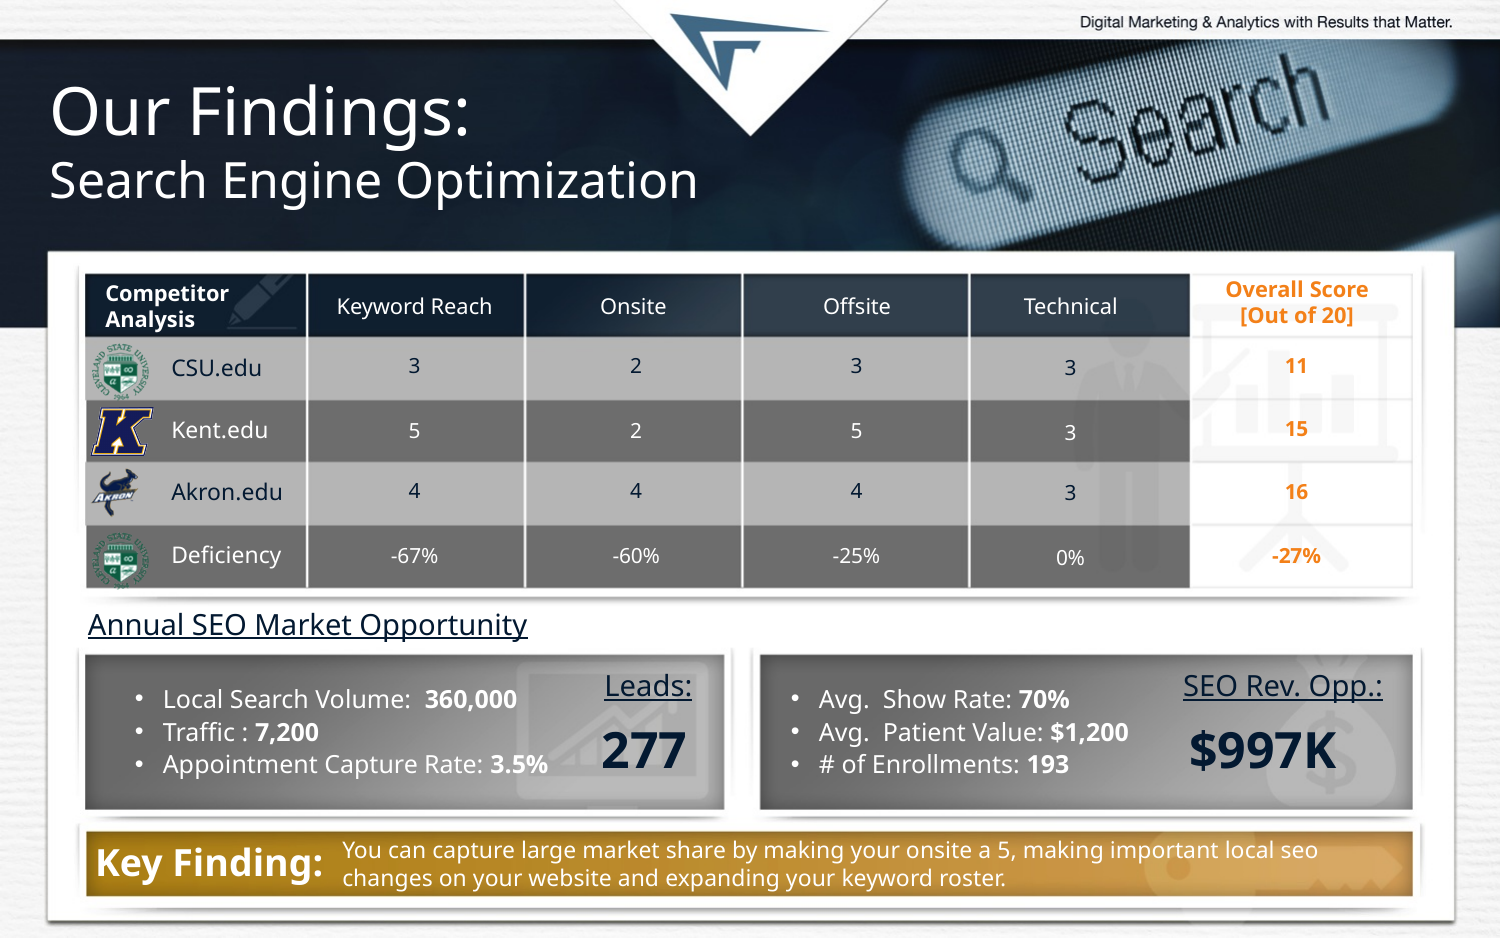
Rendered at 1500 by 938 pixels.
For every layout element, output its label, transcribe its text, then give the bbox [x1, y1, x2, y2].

text_box 277 [587, 711, 703, 787]
picture [0, 0, 1500, 938]
text_box -25% [794, 535, 919, 576]
text_box Competitor Analysis [90, 272, 306, 340]
text_box Keyword Reach [305, 285, 524, 327]
text_box 3 [794, 345, 919, 386]
text_box 3 [1008, 347, 1133, 388]
text_box Overall Score [Out of 20] [1187, 268, 1407, 336]
text_box -27% [1234, 535, 1359, 575]
text_box 15 [1234, 408, 1359, 449]
text_box 16 [1234, 471, 1359, 512]
text_box 4 [794, 470, 919, 511]
text_box 4 [352, 470, 477, 511]
text_box Akron.edu [156, 470, 312, 513]
text_box 5 [794, 410, 919, 451]
text_box 4 [574, 470, 699, 510]
text_box $997K [1174, 710, 1352, 786]
text_box 2 [574, 345, 699, 386]
text_box Onsite [524, 285, 742, 327]
text_box 0% [1008, 537, 1133, 577]
text_box 5 [352, 410, 477, 451]
text_box -67% [352, 535, 477, 576]
title Our Findings: Search Engine Optimization [35, 61, 1385, 269]
text_box 3 [352, 345, 477, 386]
text_box 11 [1234, 345, 1359, 386]
text_box 2 [574, 410, 699, 451]
text_box Annual SEO Market Opportunity [73, 598, 543, 649]
text_box Key Finding: [80, 831, 349, 937]
text_box SEO Rev. Opp.: [1168, 660, 1399, 711]
text_box Leads: [589, 660, 708, 710]
text_box 3 [1008, 412, 1133, 453]
text_box -60% [574, 535, 699, 575]
text_box Avg. Show Rate: 70% Avg. Patient Value: $1,200 # of Enrollments: 193 [776, 672, 1144, 787]
text_box 3 [1008, 472, 1133, 512]
text_box You can capture large market share by making your onsite a 5, making important local seo changes on your website and expanding your keyword roster. [327, 828, 1407, 926]
text_box Offsite [742, 285, 972, 327]
text_box Technical [972, 285, 1181, 327]
text_box Local Search Volume: 360,000 Traffic : 7,200 Appointment Capture Rate: 3.5% [120, 672, 564, 787]
text_box CSU.edu [156, 346, 297, 389]
text_box Kent.edu [156, 408, 297, 451]
text_box Deficiency [156, 532, 312, 576]
